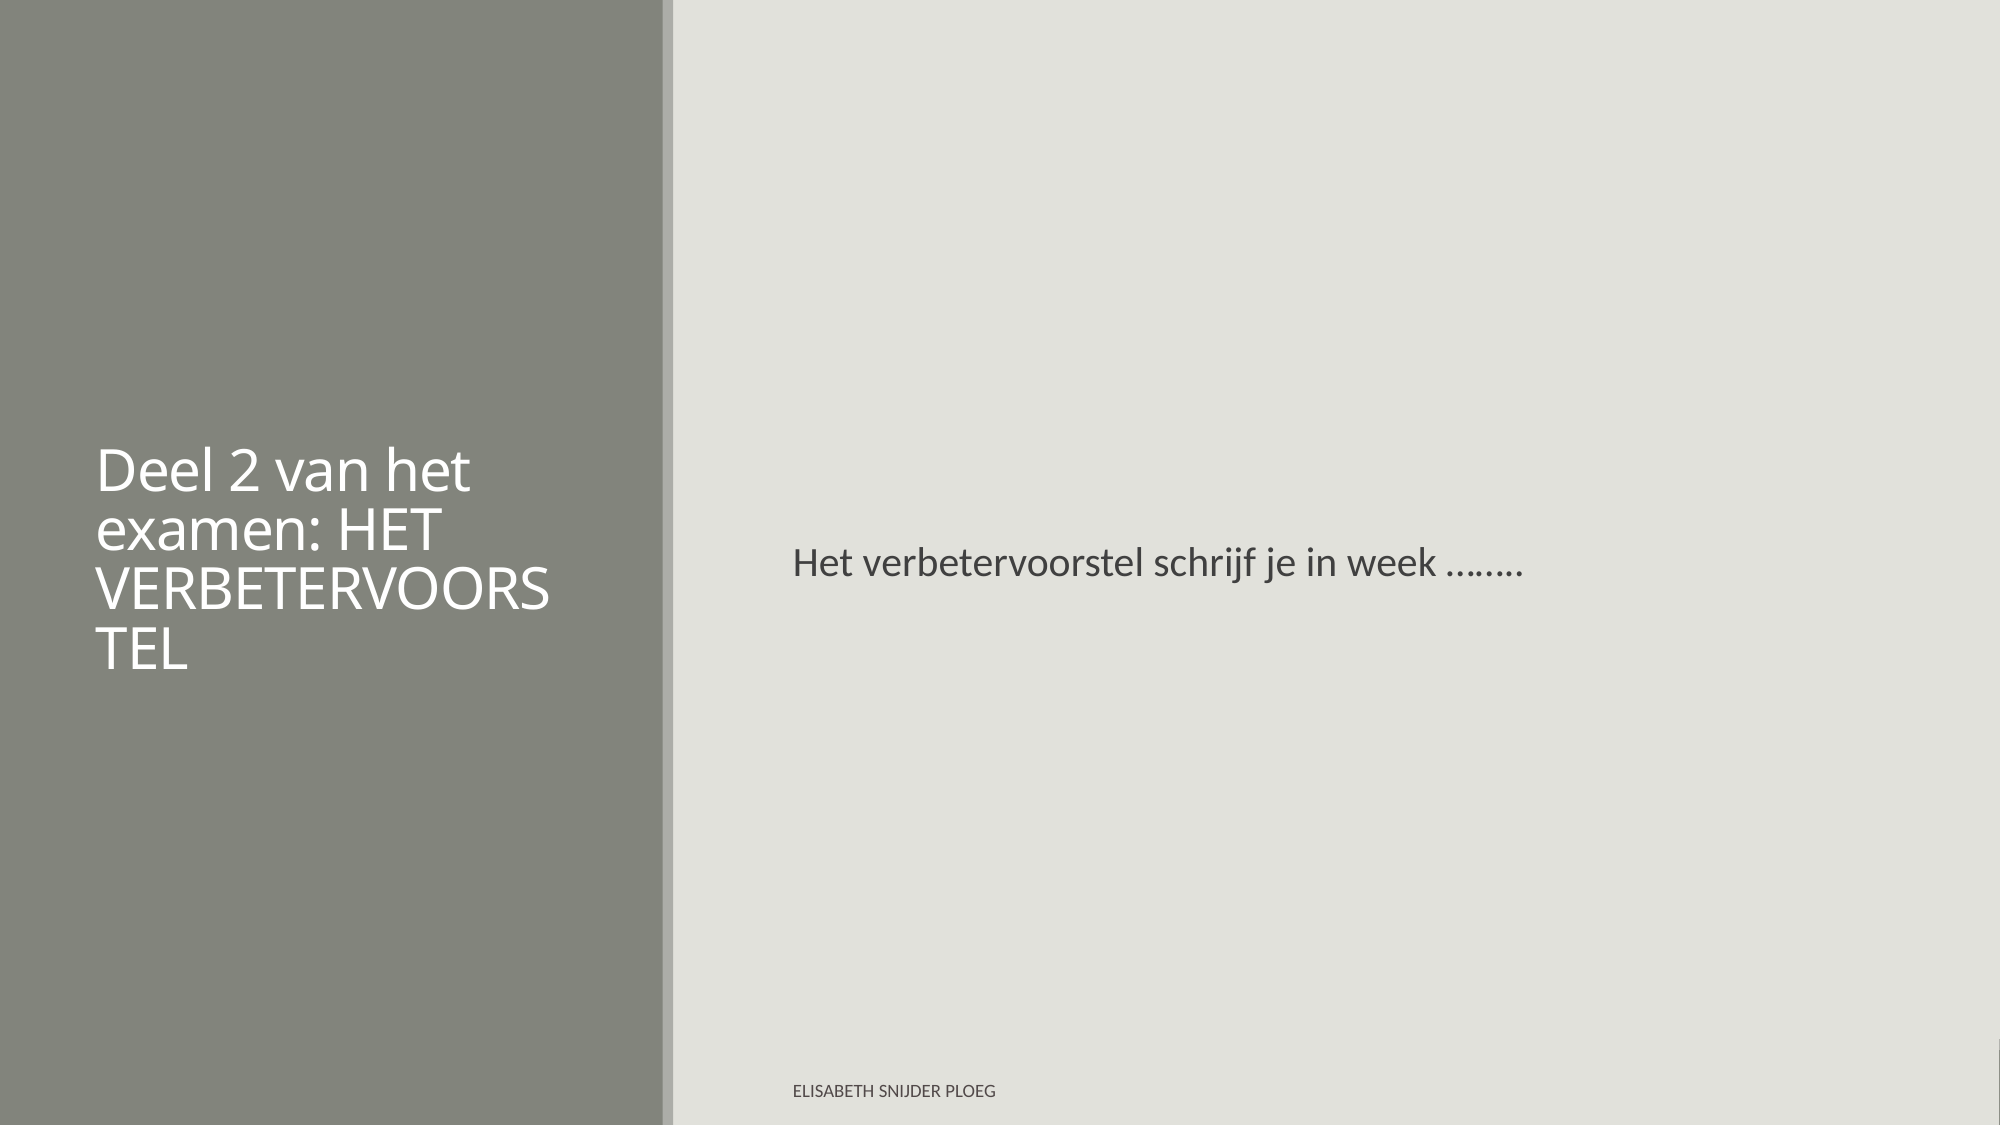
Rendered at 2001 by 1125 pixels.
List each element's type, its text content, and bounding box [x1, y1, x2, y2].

list Het verbetervoorstel schrijf je in week …….. [777, 99, 1830, 1026]
footer Elisabeth Snijder Ploeg [777, 1059, 1616, 1120]
text_box [661, 0, 674, 1125]
text_box [0, 0, 661, 1125]
title Deel 2 van het examen: HET VERBETERVOORSTEL [80, 99, 587, 1026]
text_box [674, 0, 2000, 1125]
